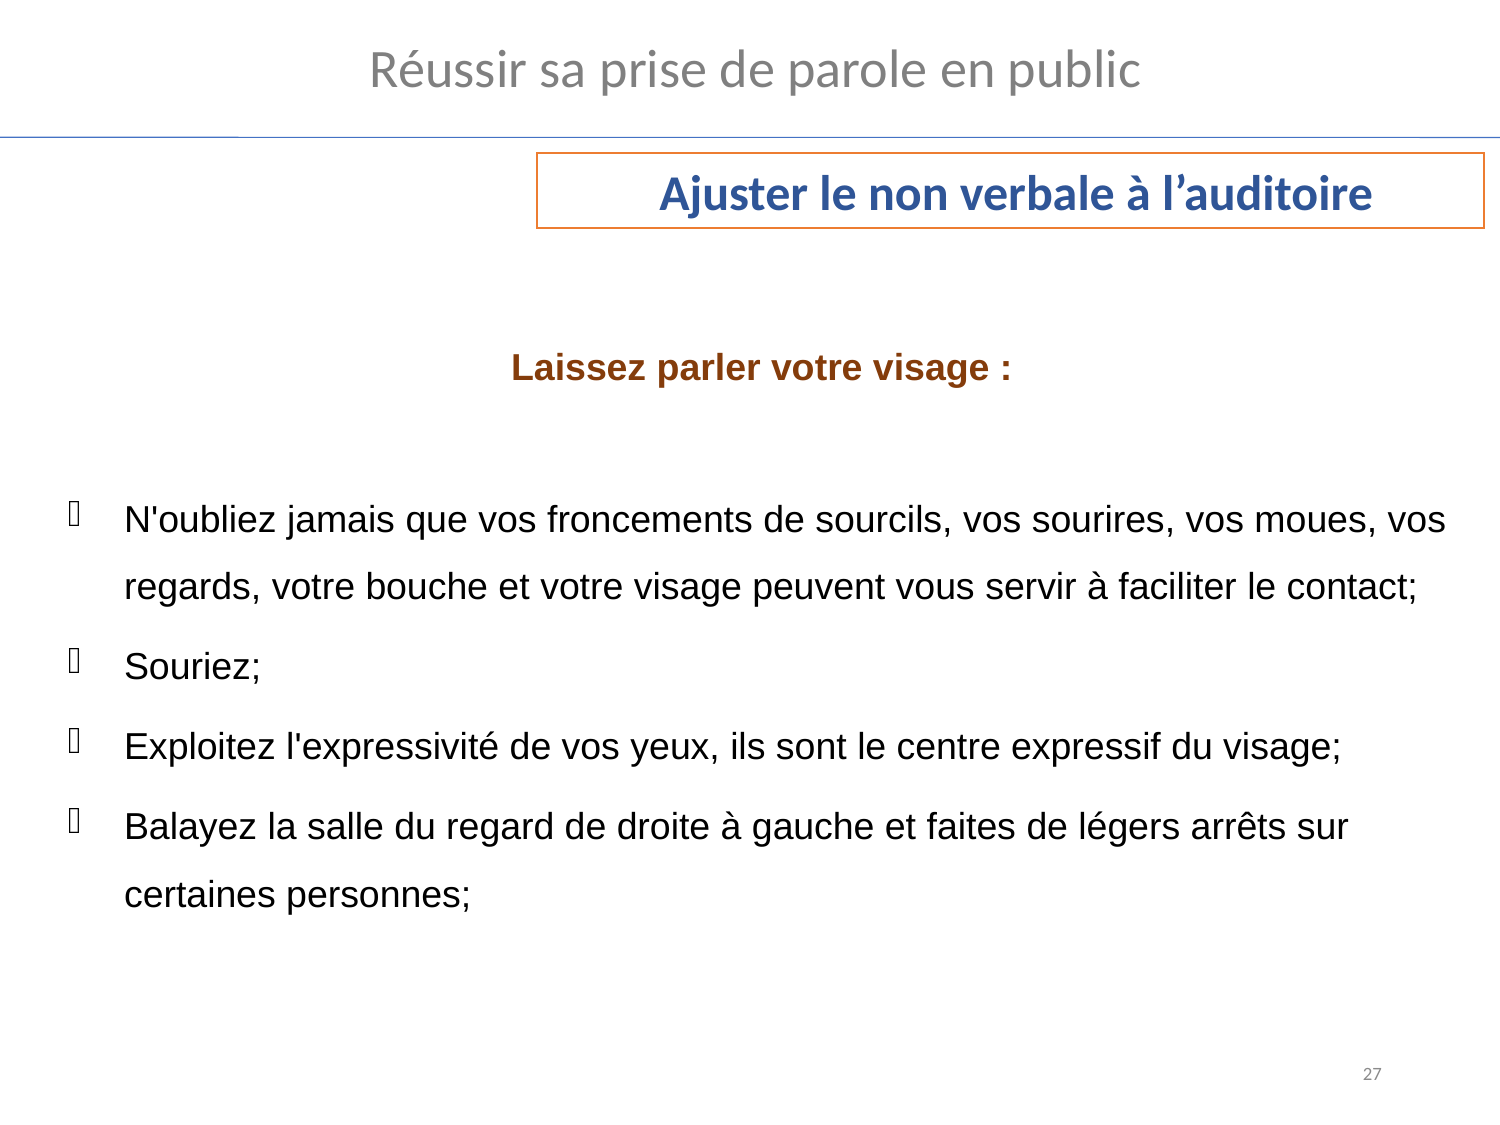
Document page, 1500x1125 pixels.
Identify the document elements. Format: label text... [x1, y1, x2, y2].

text_box Réussir sa prise de parole en public [11, 25, 1500, 106]
text_box Laissez parler votre visage : N'oubliez jamais que vos froncements de sourcils, vos sourires, vos moues, vos regards, votre bouche et votre visage peuvent vous servir à faciliter le contact; Souriez; Exploitez l'expressivité de vos yeux, ils sont le centre expressif du visage; Balayez la salle du regard de droite à gauche et faites de légers arrêts sur certaines personnes; [53, 312, 1471, 923]
slide_number 27 [1059, 1042, 1397, 1103]
text_box Ajuster le non verbale à l’auditoire [536, 152, 1485, 229]
